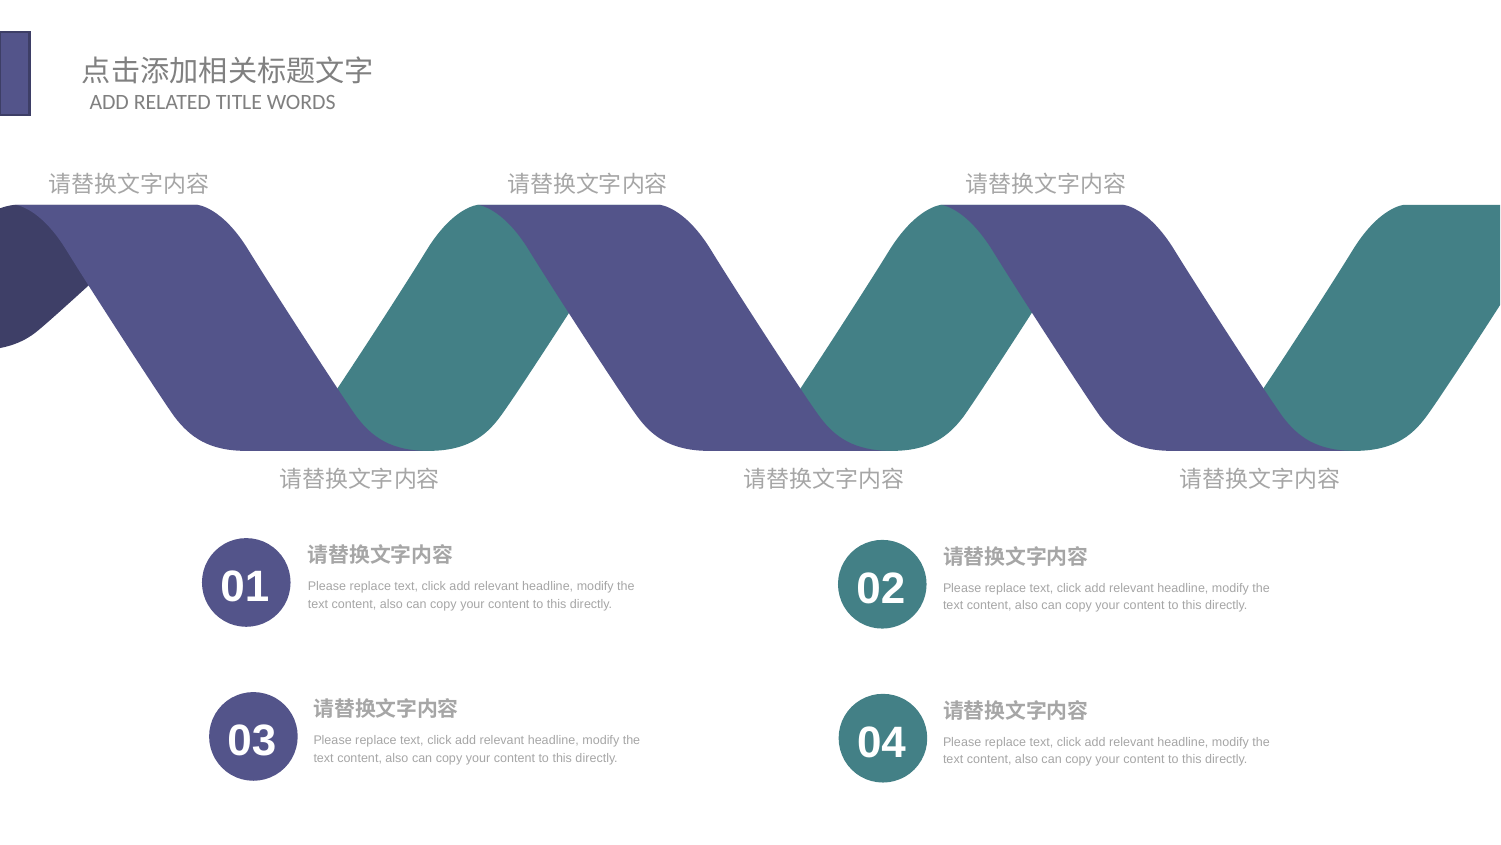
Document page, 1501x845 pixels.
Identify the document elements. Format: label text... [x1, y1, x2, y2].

text_box [846, 709, 929, 784]
text_box Please replace text, click add relevant headline, modify the text content, also can copy your content to this directly. [307, 574, 646, 611]
text_box [477, 204, 892, 451]
text_box [836, 558, 845, 610]
text_box 02 [845, 551, 917, 611]
text_box Please replace text, click add relevant headline, modify the text content, also can copy your content to this directly. [313, 728, 652, 765]
text_box 请替换文字内容 [279, 459, 441, 493]
text_box [338, 204, 569, 451]
text_box [0, 204, 88, 349]
text_box [845, 555, 928, 630]
text_box 03 [216, 703, 288, 763]
text_box [801, 205, 1032, 451]
text_box [851, 538, 914, 551]
text_box [215, 537, 277, 549]
text_box 请替换文字内容 [307, 536, 549, 567]
text_box 请替换文字内容 [943, 538, 1282, 569]
text_box [200, 553, 292, 628]
text_box [216, 707, 299, 782]
text_box 请替换文字内容 [313, 690, 652, 721]
text_box 请替换文字内容 [48, 164, 210, 198]
text_box Please replace text, click add relevant headline, modify the text content, also can copy your content to this directly. [943, 730, 1282, 767]
text_box 请替换文字内容 [743, 459, 905, 493]
text_box [940, 204, 1355, 451]
text_box Please replace text, click add relevant headline, modify the text content, also can copy your content to this directly. [943, 576, 1282, 613]
text_box [1264, 204, 1501, 451]
text_box 请替换文字内容 [943, 692, 1282, 723]
text_box [15, 204, 429, 451]
text_box 请替换文字内容 [1179, 459, 1341, 493]
text_box [208, 710, 216, 762]
text_box 请替换文字内容 [506, 164, 669, 198]
text_box 请替换文字内容 [965, 164, 1127, 198]
text_box [837, 713, 845, 763]
text_box [852, 692, 914, 705]
text_box 04 [845, 705, 918, 765]
text_box [222, 691, 284, 703]
text_box 01 [209, 549, 281, 609]
